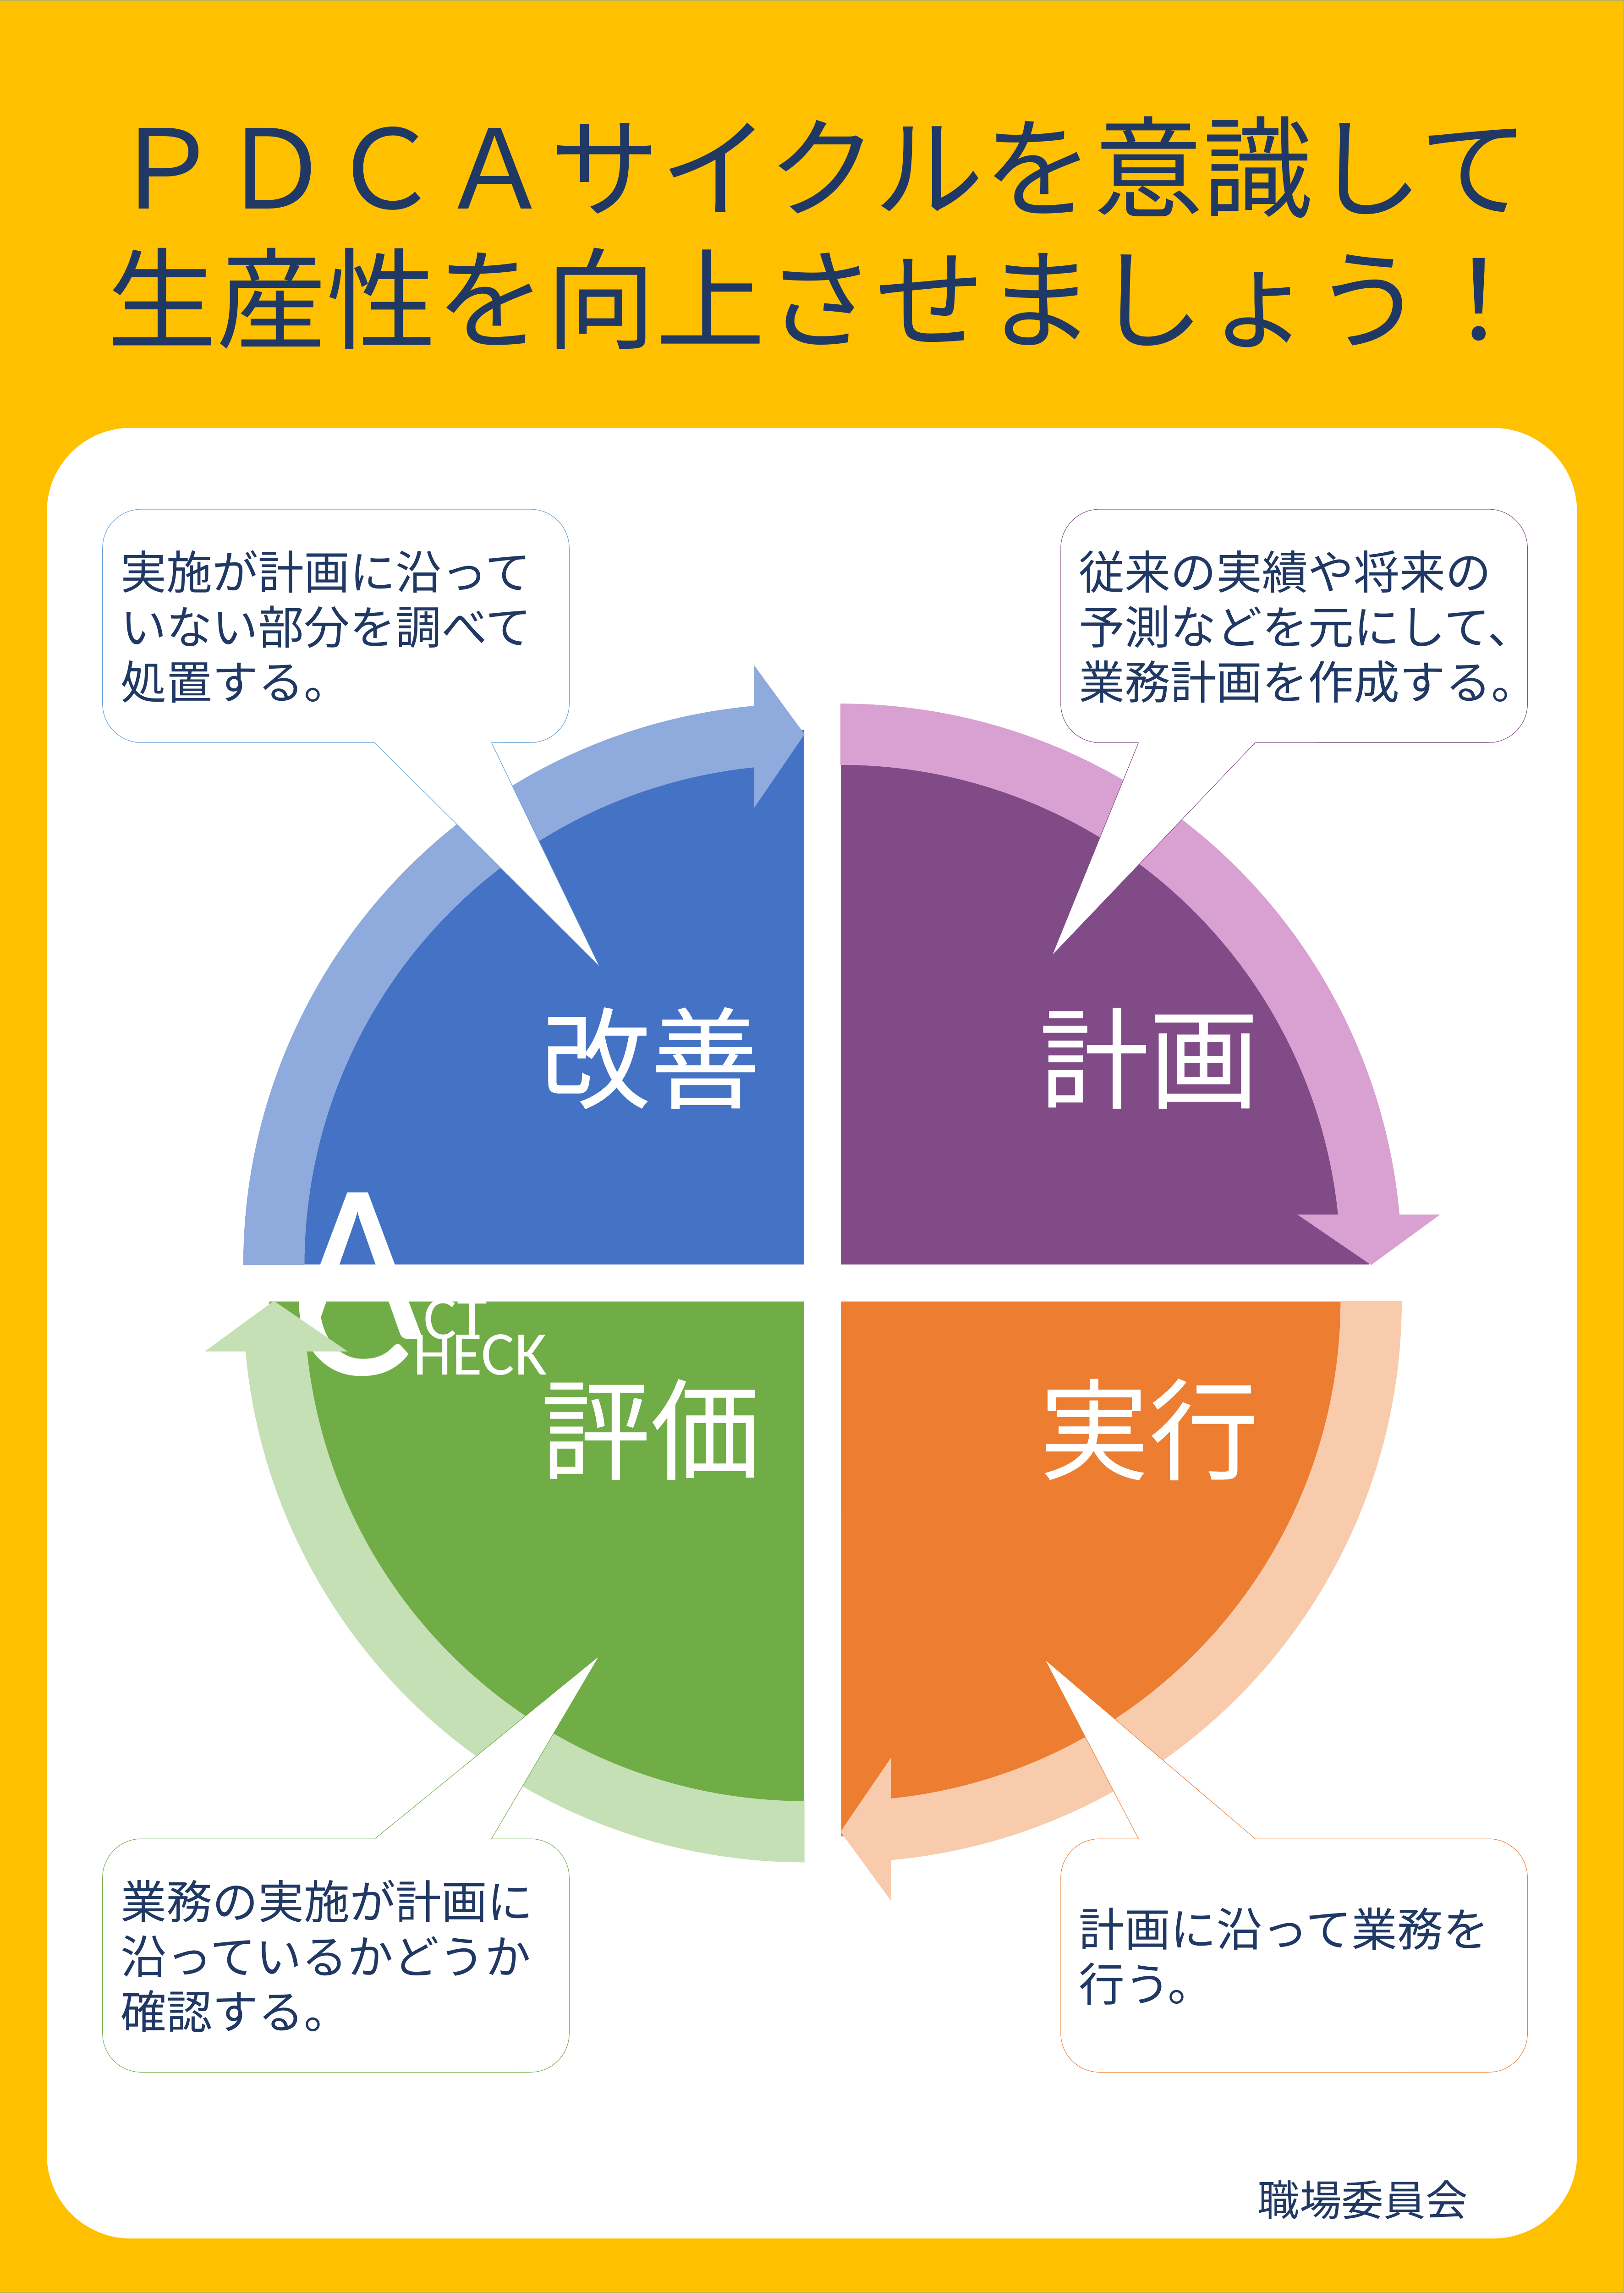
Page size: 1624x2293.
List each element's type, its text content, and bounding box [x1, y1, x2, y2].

text_box 実施が計画に沿っていない部分を調べて処置する。 [102, 509, 570, 743]
text_box 業務の実施が計画に沿っているかどうか確認する。 [102, 1838, 570, 2073]
text_box [46, 428, 1578, 2239]
text_box [0, 0, 1624, 2293]
text_box 職場委員会 [1147, 2170, 1475, 2227]
text_box 従来の実績や将来の予測などを元にして、業務計画を作成する。 [1060, 509, 1528, 743]
text_box ＰＤＣＡサイクルを意識して 生産性を向上させましょう！ [49, 95, 1591, 366]
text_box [186, 615, 1462, 1953]
text_box 計画に沿って業務を行う。 [1060, 1838, 1528, 2073]
